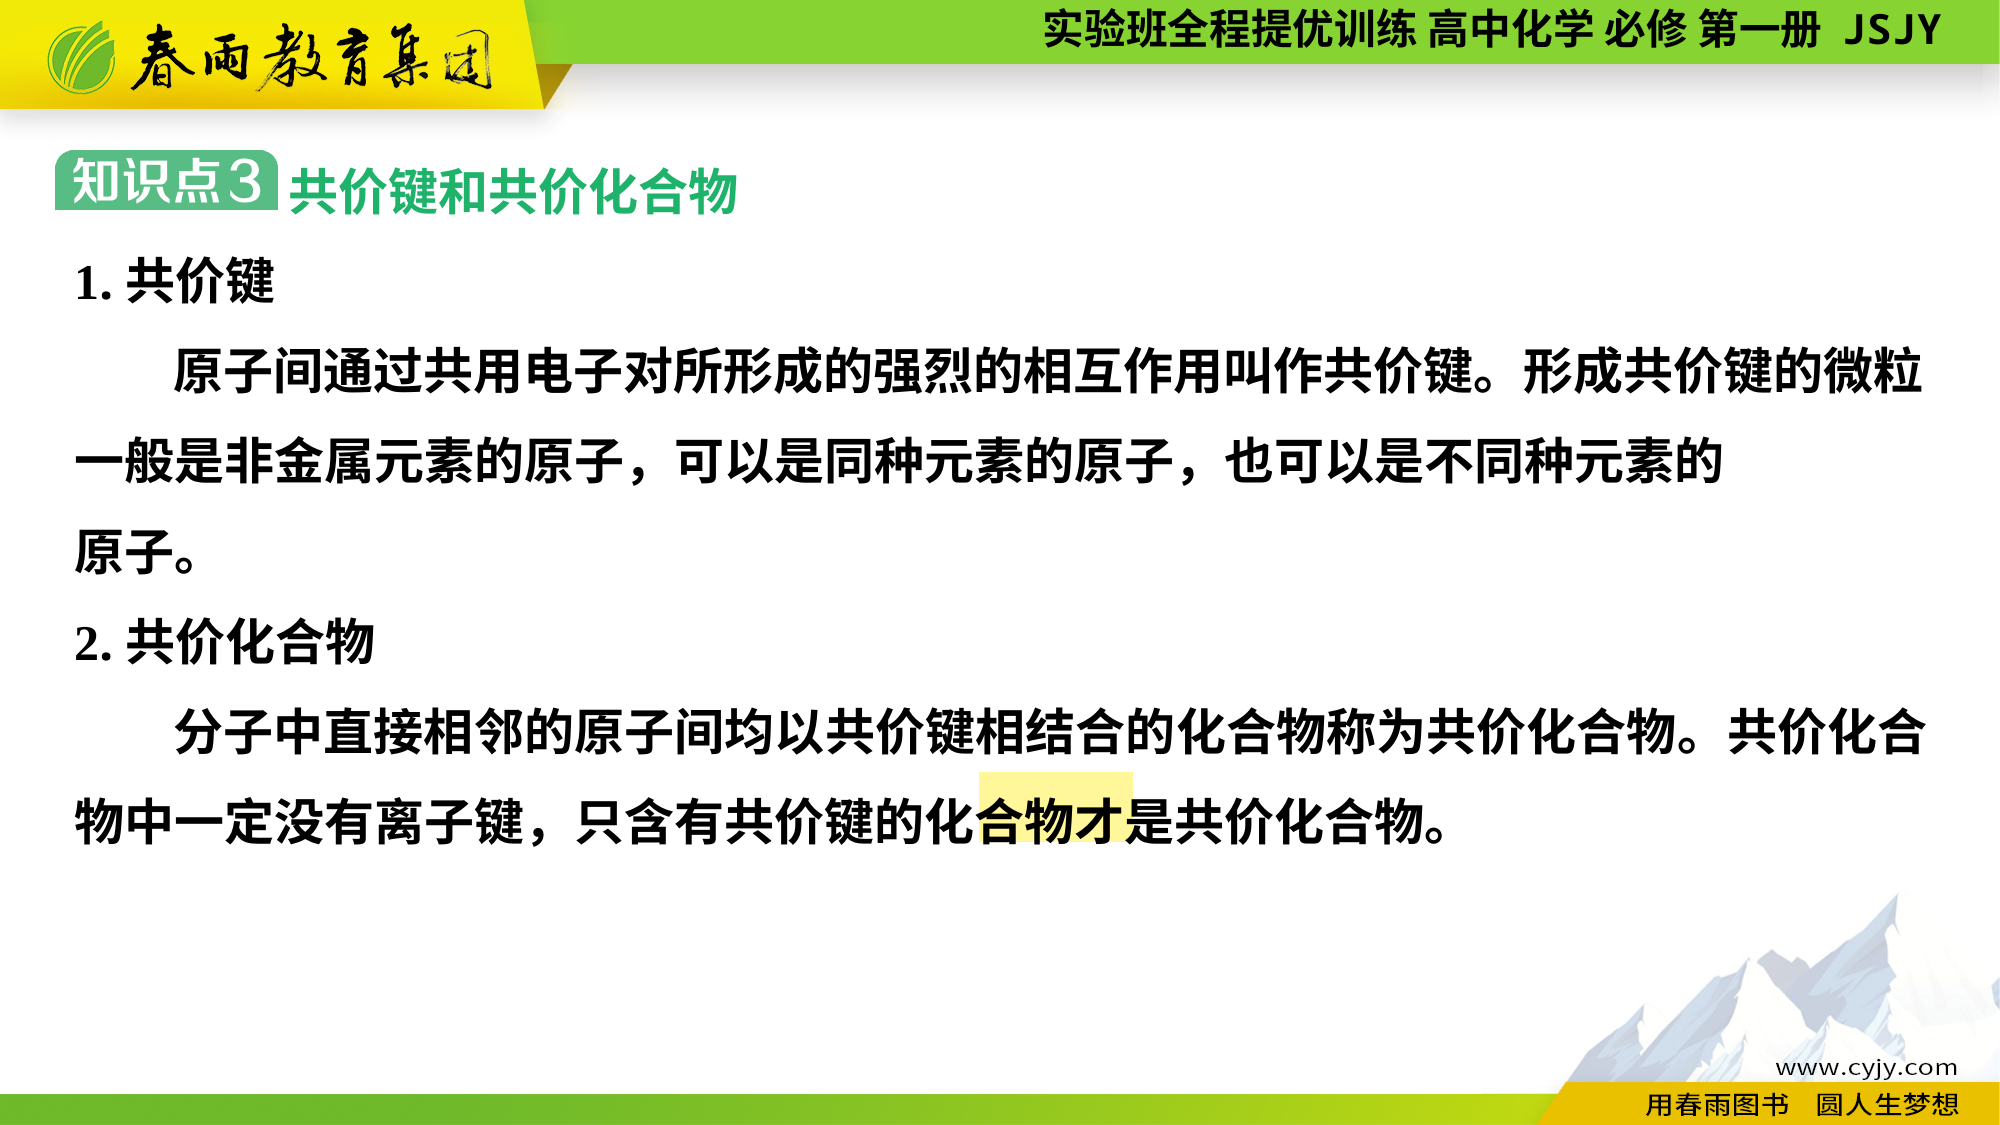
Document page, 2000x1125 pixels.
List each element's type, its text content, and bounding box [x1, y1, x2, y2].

list 共价键和共价化合物 1.共价键 原子间通过共用电子对所形成的强烈的相互作用叫作共价键。形成共价键的微粒一般是非金属元素的原子，可以是同种元素的原子，也可以是不同种元素的 原子。 2.共价化合物 分子中直接相邻的原子间均以共价键相结合的化合物称为共价化合物。共价化合物中一定没有离子键，只含有共价键的化合物才是共价化合物。 [59, 122, 1944, 865]
picture [0, 0, 2000, 1125]
